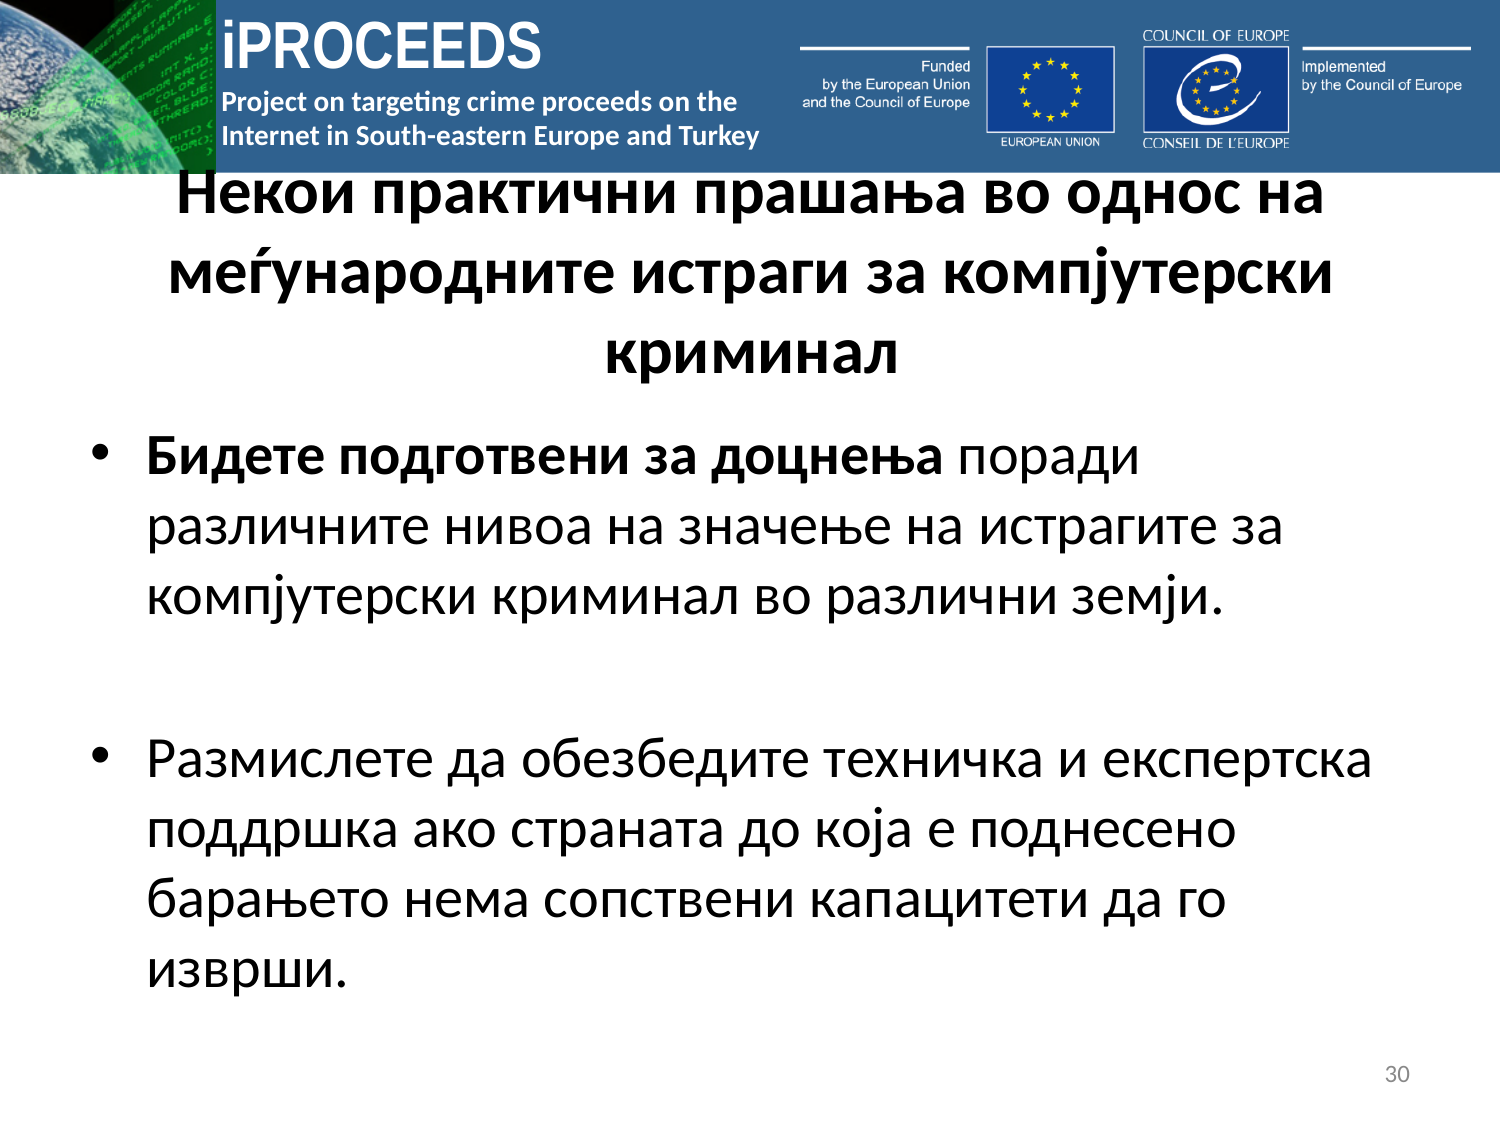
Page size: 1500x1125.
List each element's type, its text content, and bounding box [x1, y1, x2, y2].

slide_number 30 [1074, 1042, 1425, 1103]
list Бидете подготвени за доцнења поради различните нивоа на значење на истрагите за компјутерски криминал во различни земји. Размислете да обезбедите техничка и експертска поддршка ако страната до која е поднесено барањето нема сопствени капацитети да го изврши. [75, 408, 1425, 1005]
picture [800, 30, 1471, 148]
title Некои практични прашања во однос на меѓународните истраги за компјутерски криминал [76, 172, 1427, 361]
picture [0, 0, 216, 174]
